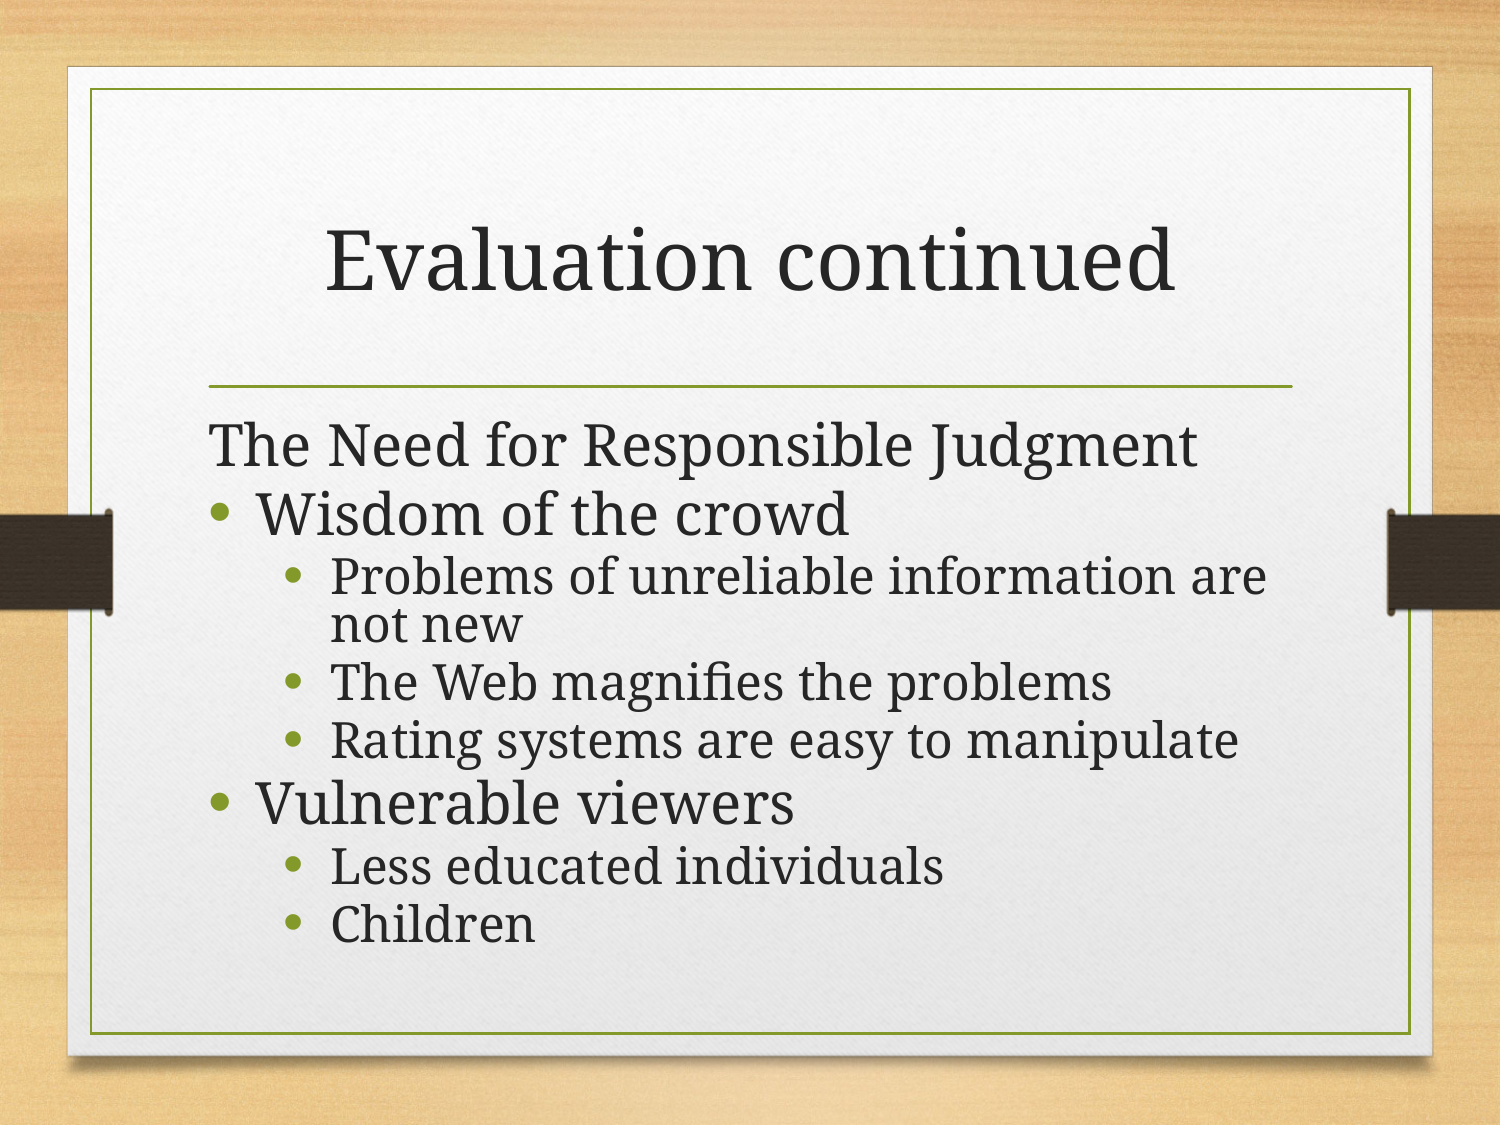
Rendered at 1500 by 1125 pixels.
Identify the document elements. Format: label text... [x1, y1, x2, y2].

title Evaluation continued [193, 150, 1309, 365]
list The Need for Responsible Judgment Wisdom of the crowd Problems of unreliable information are not new The Web magnifies the problems Rating systems are easy to manipulate Vulnerable viewers Less educated individuals Children [193, 408, 1309, 974]
picture [0, 0, 1500, 1125]
